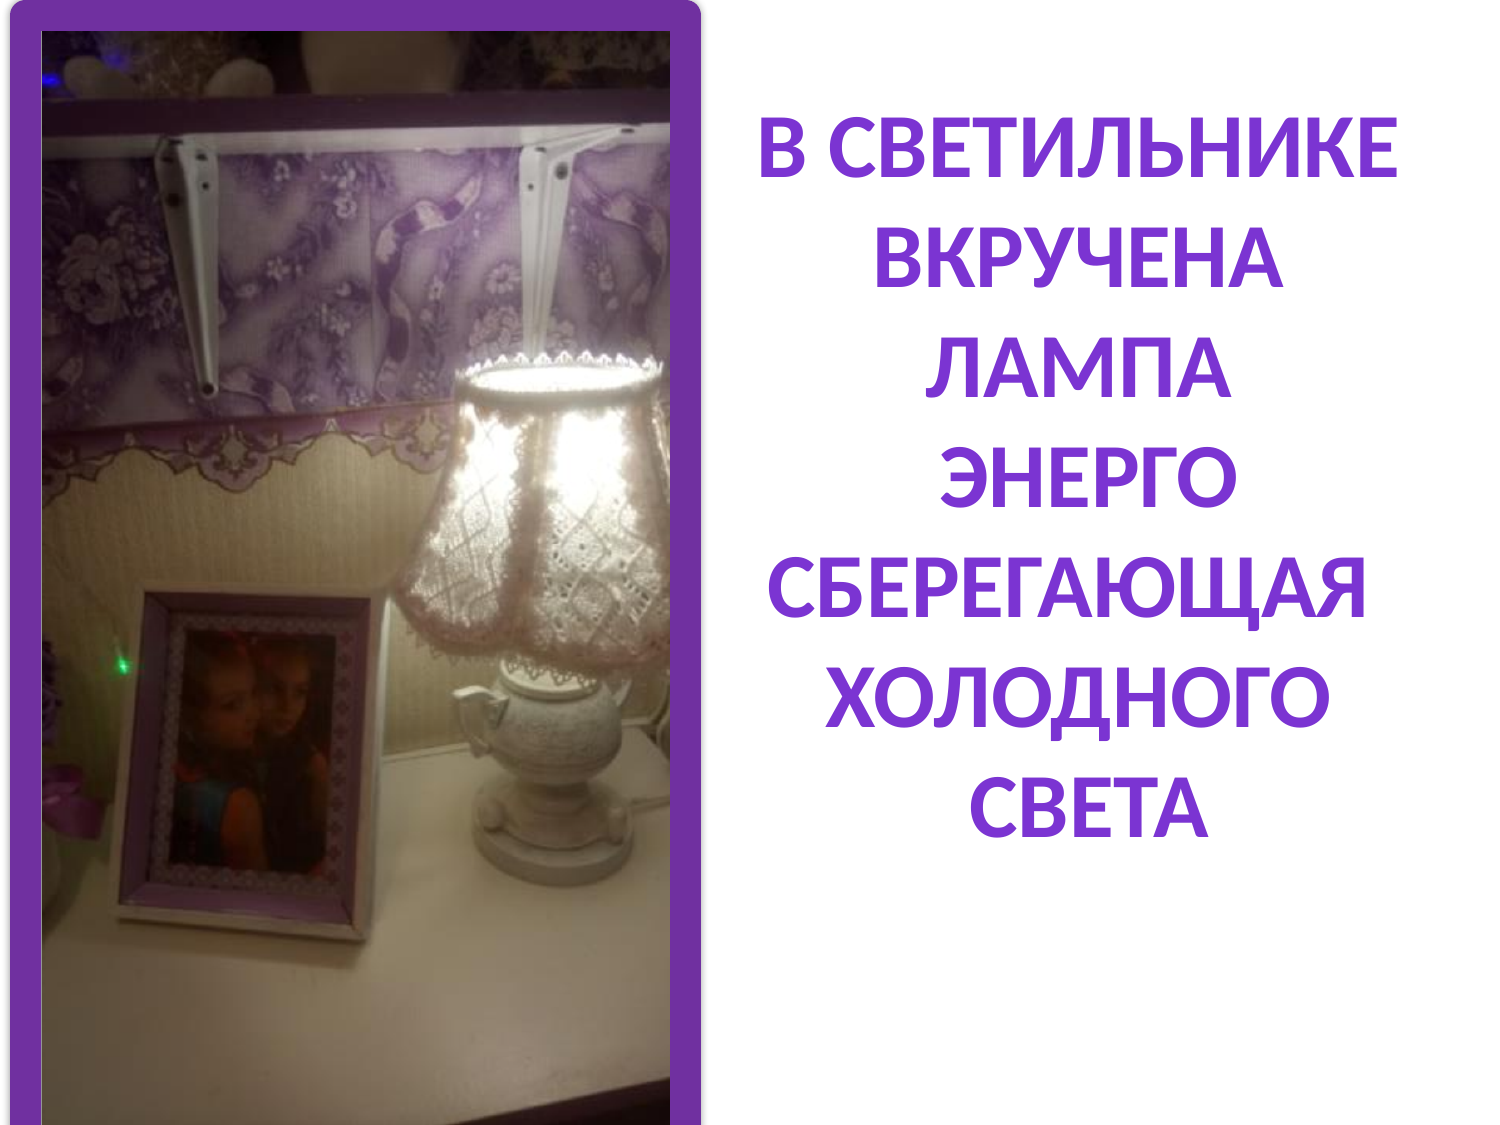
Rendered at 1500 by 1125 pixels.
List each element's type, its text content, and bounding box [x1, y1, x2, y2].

text_box В светильнике вкручена Лампа энерго сберегающая Холодного света [741, 78, 1417, 863]
picture [0, 32, 903, 1125]
